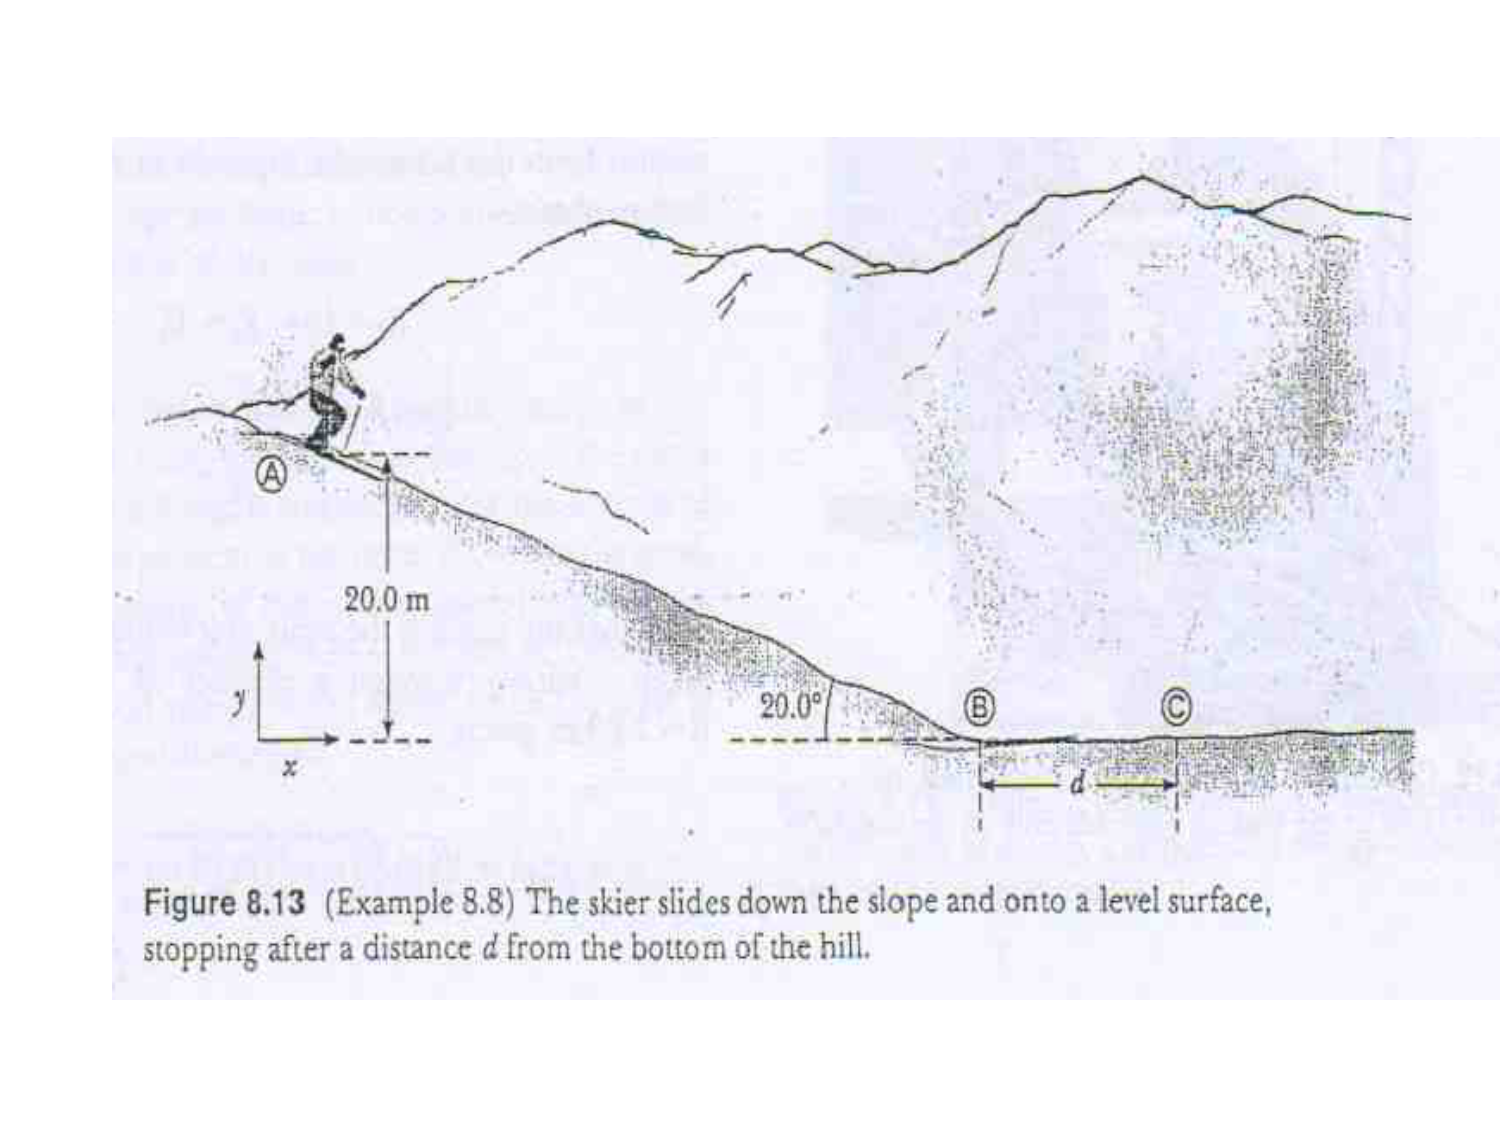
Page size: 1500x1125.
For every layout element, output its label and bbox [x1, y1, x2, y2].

picture [112, 137, 1500, 1001]
